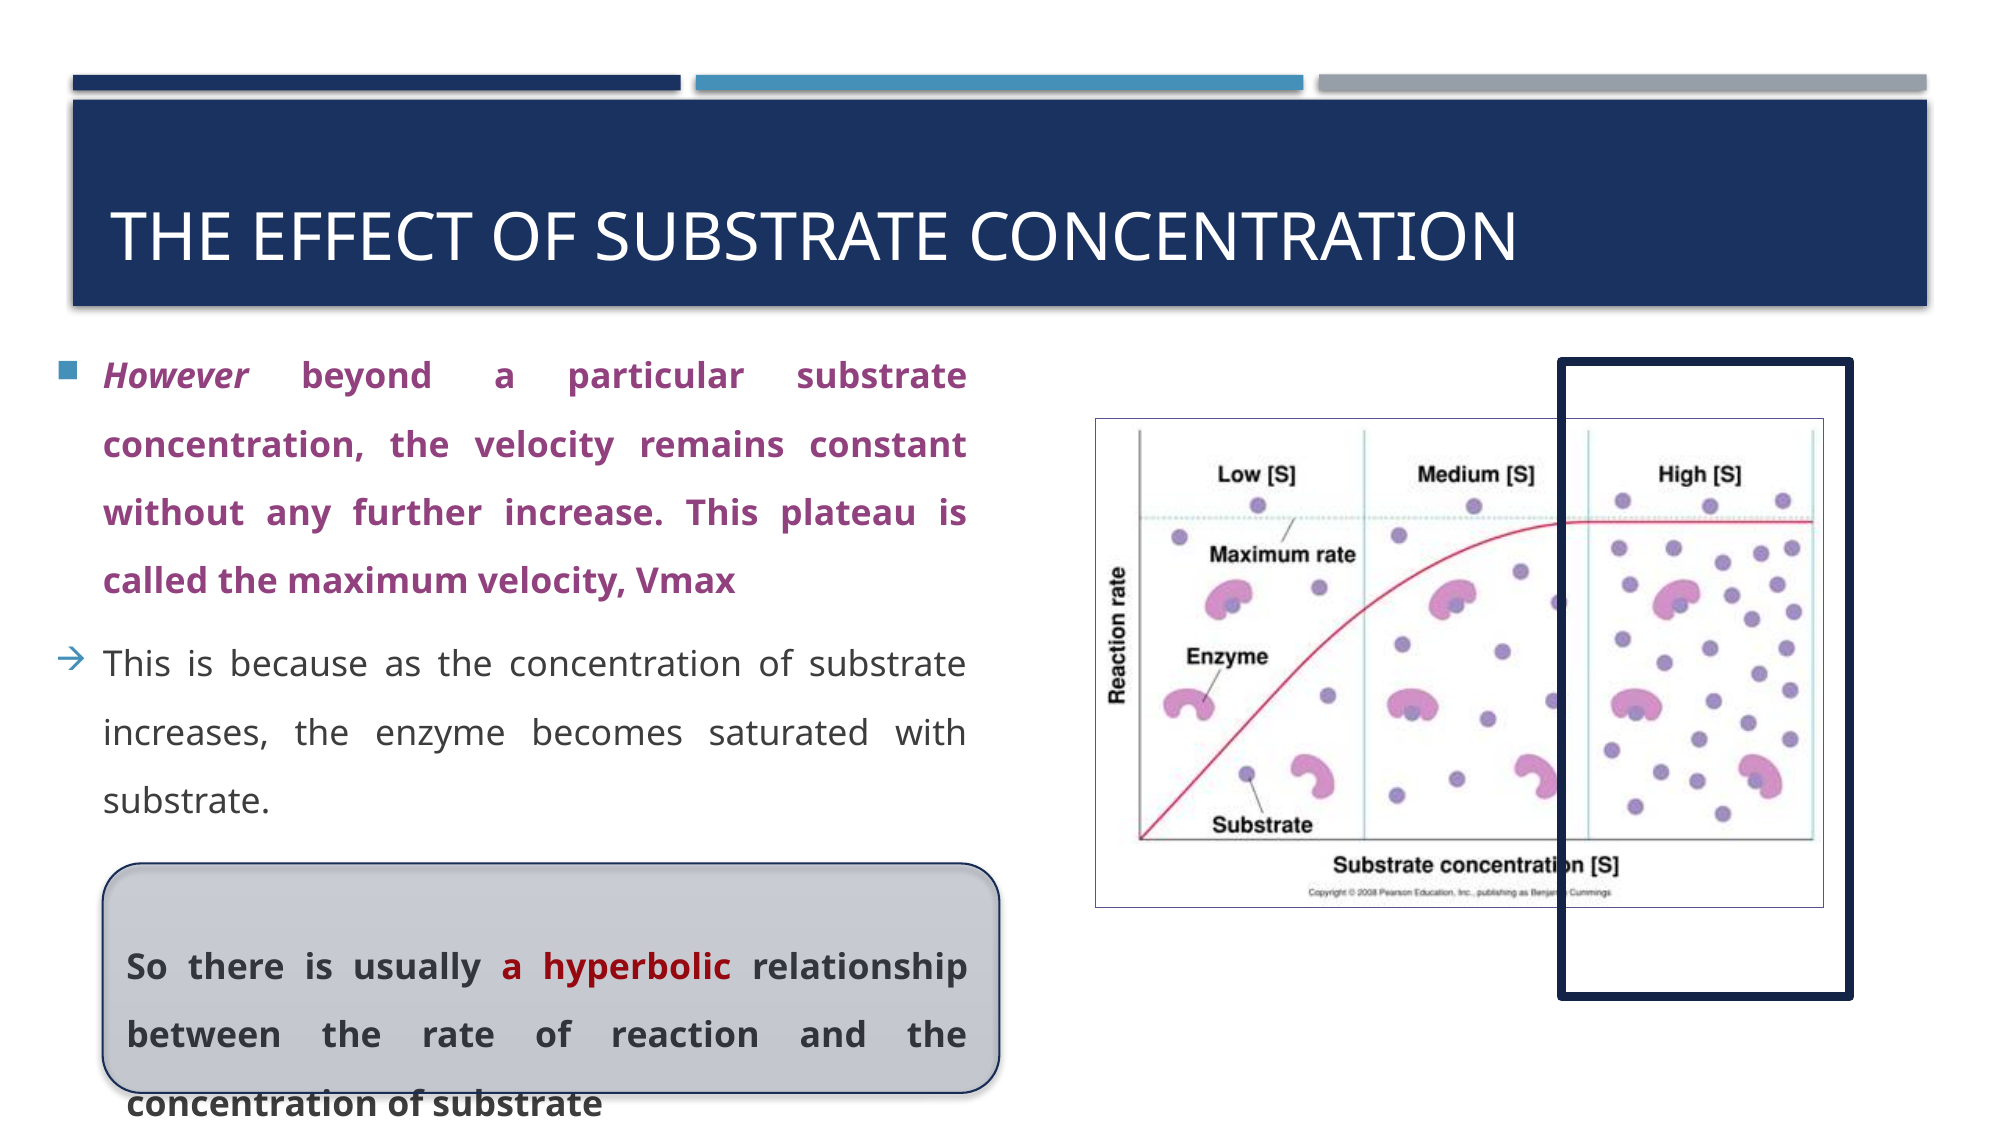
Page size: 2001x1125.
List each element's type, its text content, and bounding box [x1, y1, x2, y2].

text_box [101, 862, 1001, 1094]
list However beyond a particular substrate concentration, the velocity remains constant without any further increase. This plateau is called the maximum velocity, Vmax This is because as the concentration of substrate increases, the enzyme becomes saturated with substrate. So there is usually a hyperbolic relationship between the rate of reaction and the concentration of substrate [40, 320, 984, 1125]
title The effect of substrate concentration [95, 119, 1905, 282]
text_box [1560, 360, 1852, 998]
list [1095, 418, 1825, 909]
